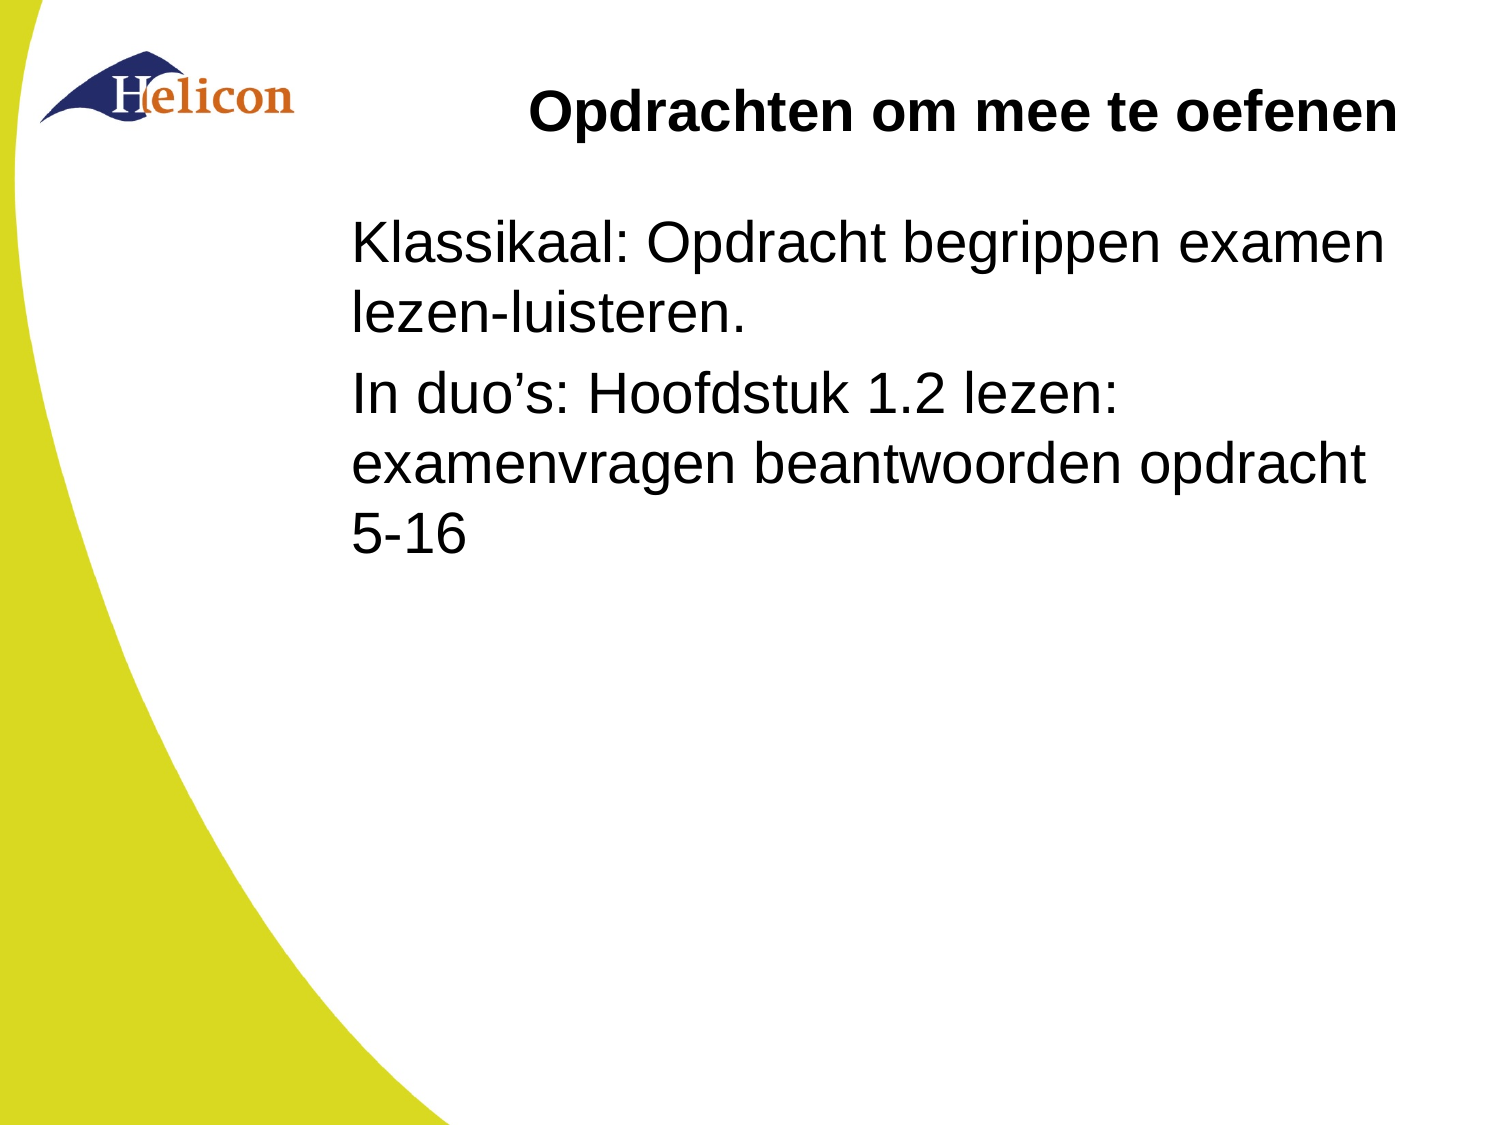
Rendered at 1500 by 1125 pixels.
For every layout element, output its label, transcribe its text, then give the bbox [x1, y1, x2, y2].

list Klassikaal: Opdracht begrippen examen lezen-luisteren. In duo’s: Hoofdstuk 1.2 lezen: examenvragen beantwoorden opdracht 5-16 [336, 196, 1425, 1005]
title Opdrachten om mee te oefenen [324, 54, 1415, 161]
picture [0, 0, 1500, 1125]
